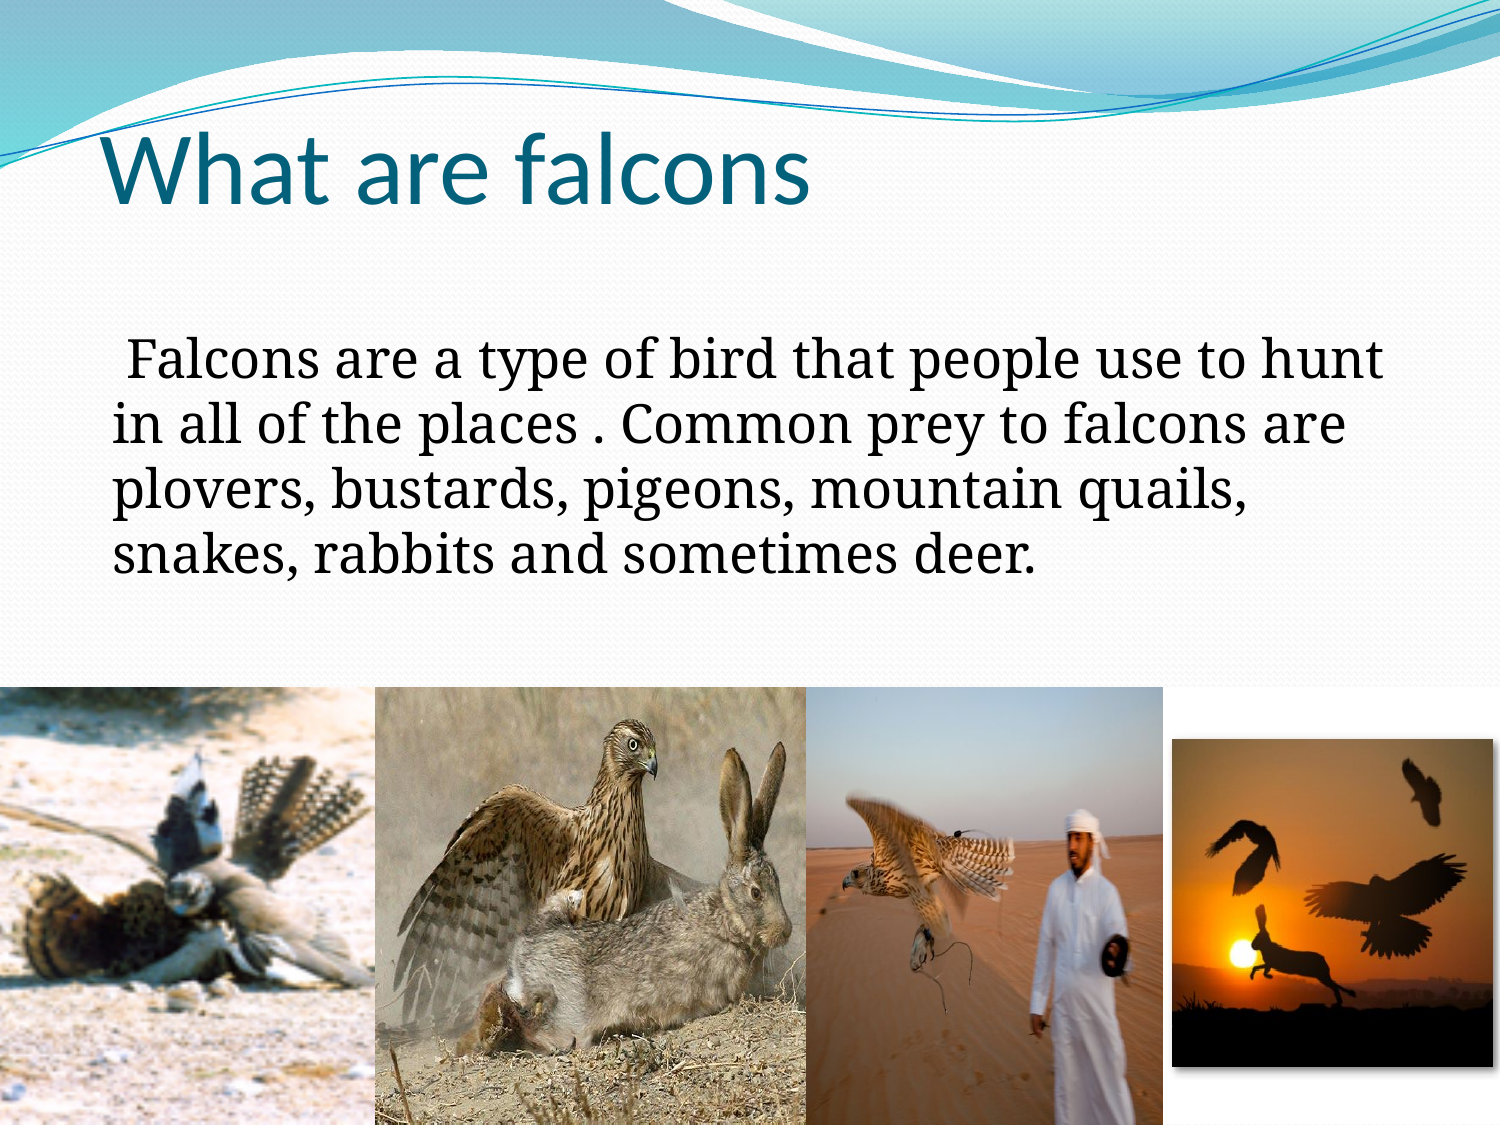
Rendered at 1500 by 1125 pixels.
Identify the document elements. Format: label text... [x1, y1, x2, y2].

picture [0, 687, 1500, 1125]
title What are falcons [99, 37, 1450, 225]
list Falcons are a type of bird that people use to hunt in all of the places . Common prey to falcons are plovers, bustards, pigeons, mountain quails, snakes, rabbits and sometimes deer. [75, 317, 1425, 686]
